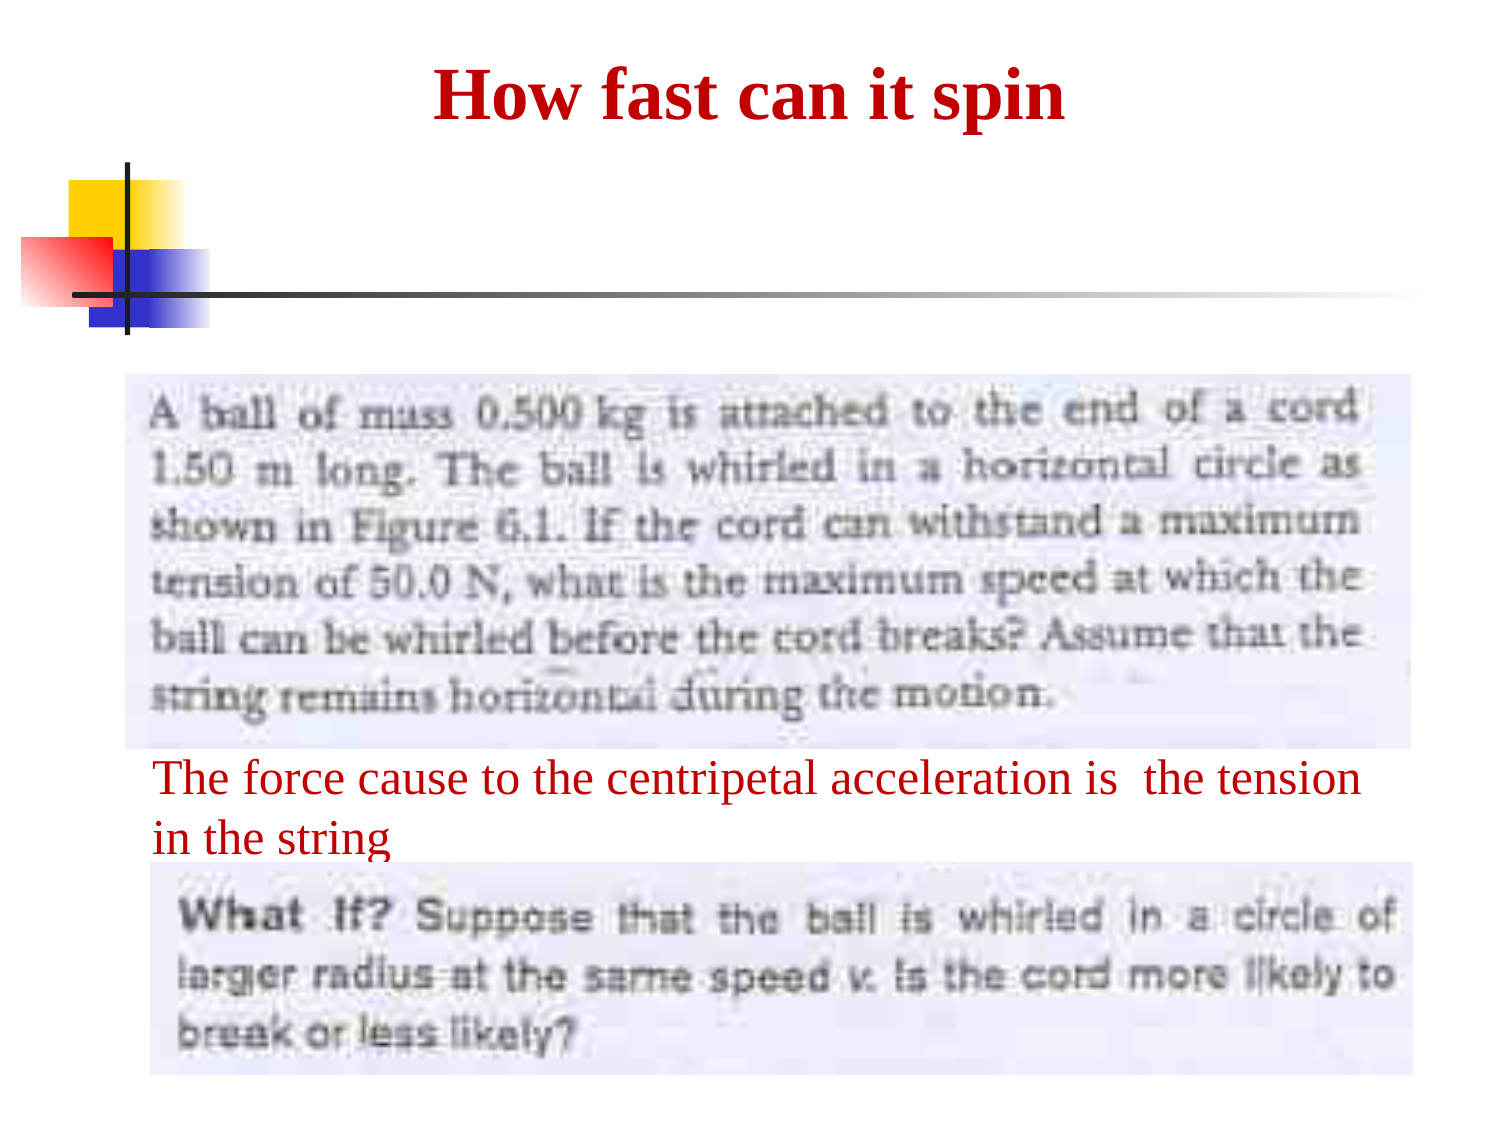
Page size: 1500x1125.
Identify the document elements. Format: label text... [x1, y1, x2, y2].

text_box How fast can it spin [337, 37, 1163, 143]
picture [124, 374, 1412, 749]
text_box The force cause to the centripetal acceleration is the tension in the string [137, 755, 1413, 873]
picture [149, 862, 1413, 1076]
